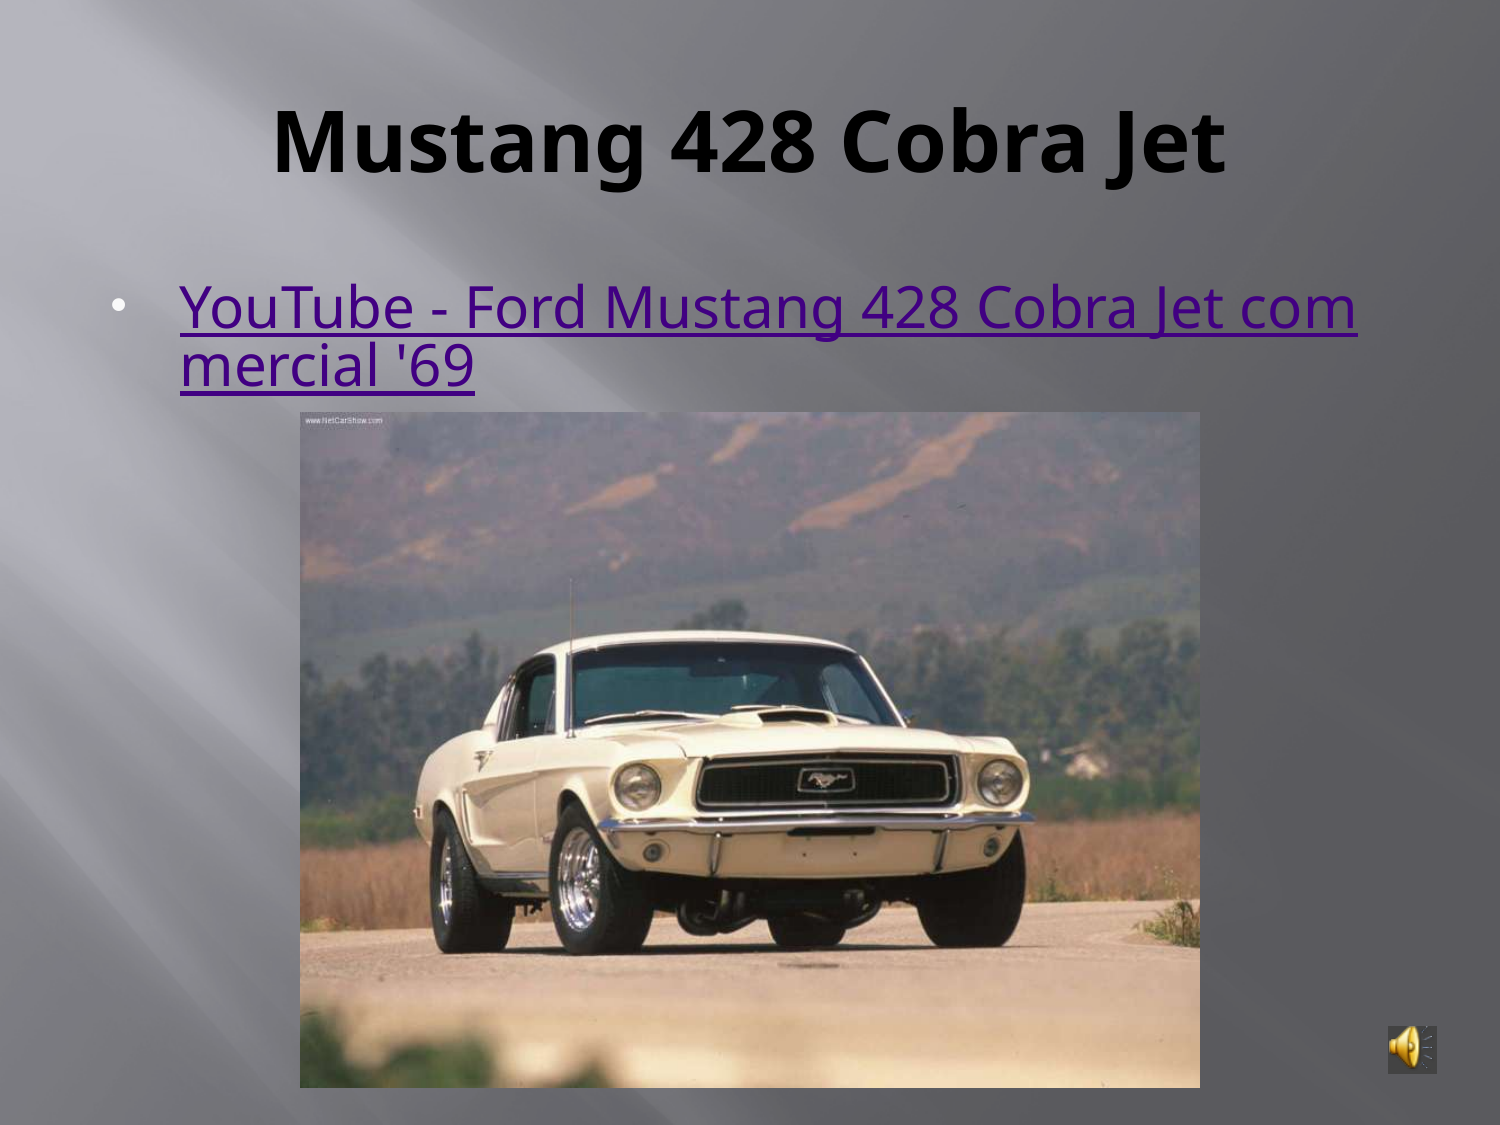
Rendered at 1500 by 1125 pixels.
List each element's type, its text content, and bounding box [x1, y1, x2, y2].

title Mustang 428 Cobra Jet [75, 45, 1425, 233]
list YouTube - Ford Mustang 428 Cobra Jet commercial '69 [75, 262, 1425, 1035]
picture [299, 412, 1201, 1088]
picture [1387, 1024, 1438, 1076]
